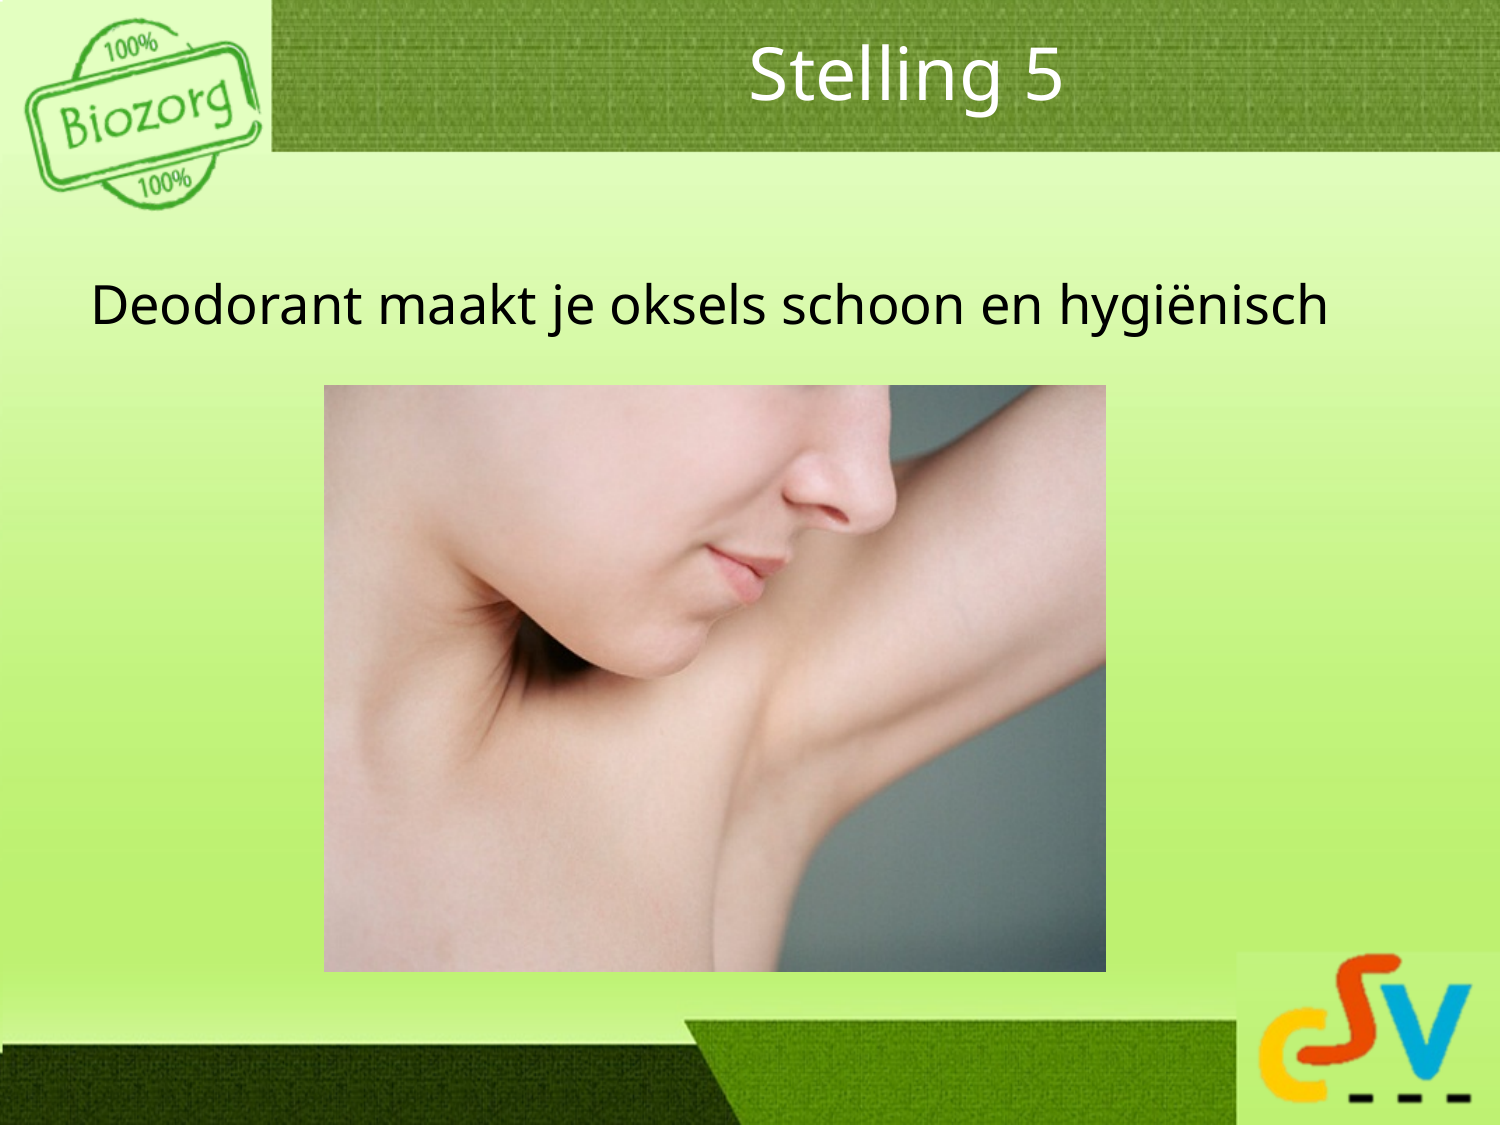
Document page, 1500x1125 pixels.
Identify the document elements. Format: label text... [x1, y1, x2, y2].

list Deodorant maakt je oksels schoon en hygiënisch [75, 262, 1425, 1005]
title Stelling 5 [242, 19, 1500, 124]
picture [0, 0, 1500, 1125]
